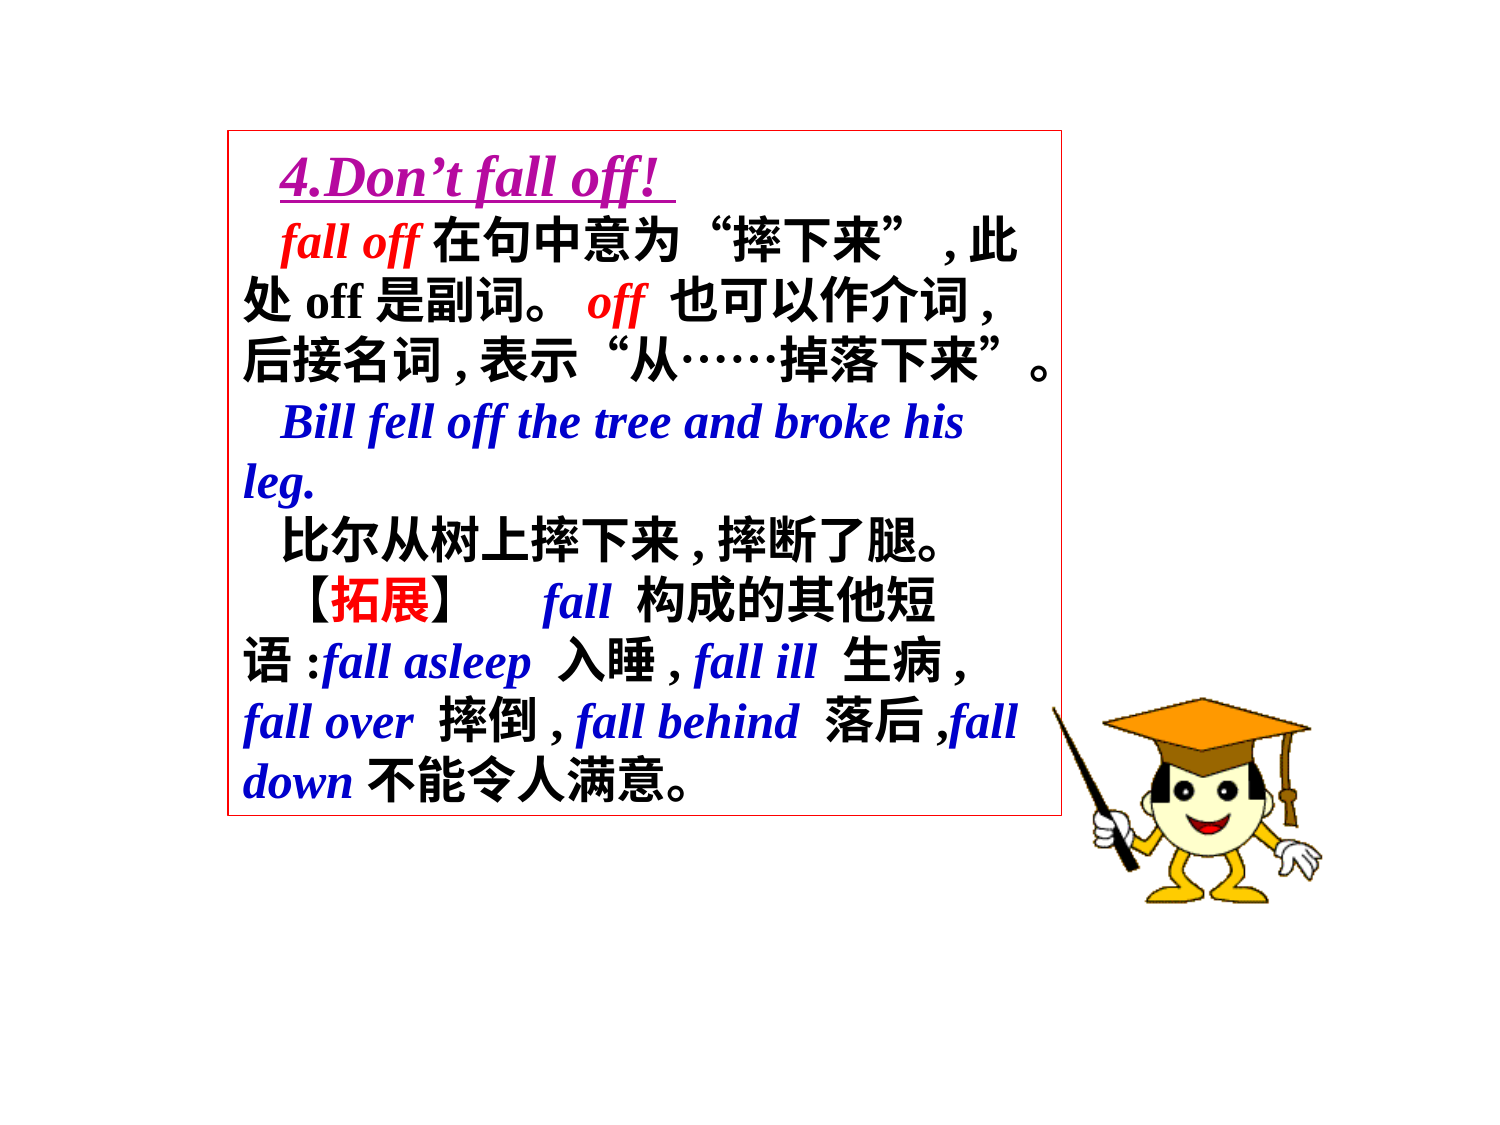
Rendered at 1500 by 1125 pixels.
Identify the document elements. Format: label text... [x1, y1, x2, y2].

text_box 4.Don’t fall off! fall off在句中意为“摔下来”,此处off是副词。off 也可以作介词,后接名词,表示“从……掉落下来”。 Bill fell off the tree and broke his leg. 比尔从树上摔下来,摔断了腿。 【拓展】 fall 构成的其他短语:fall asleep 入睡, fall ill 生病, fall over 摔倒, fall behind 落后,fall down不能令人满意。 [228, 130, 1062, 816]
picture [1032, 682, 1346, 918]
